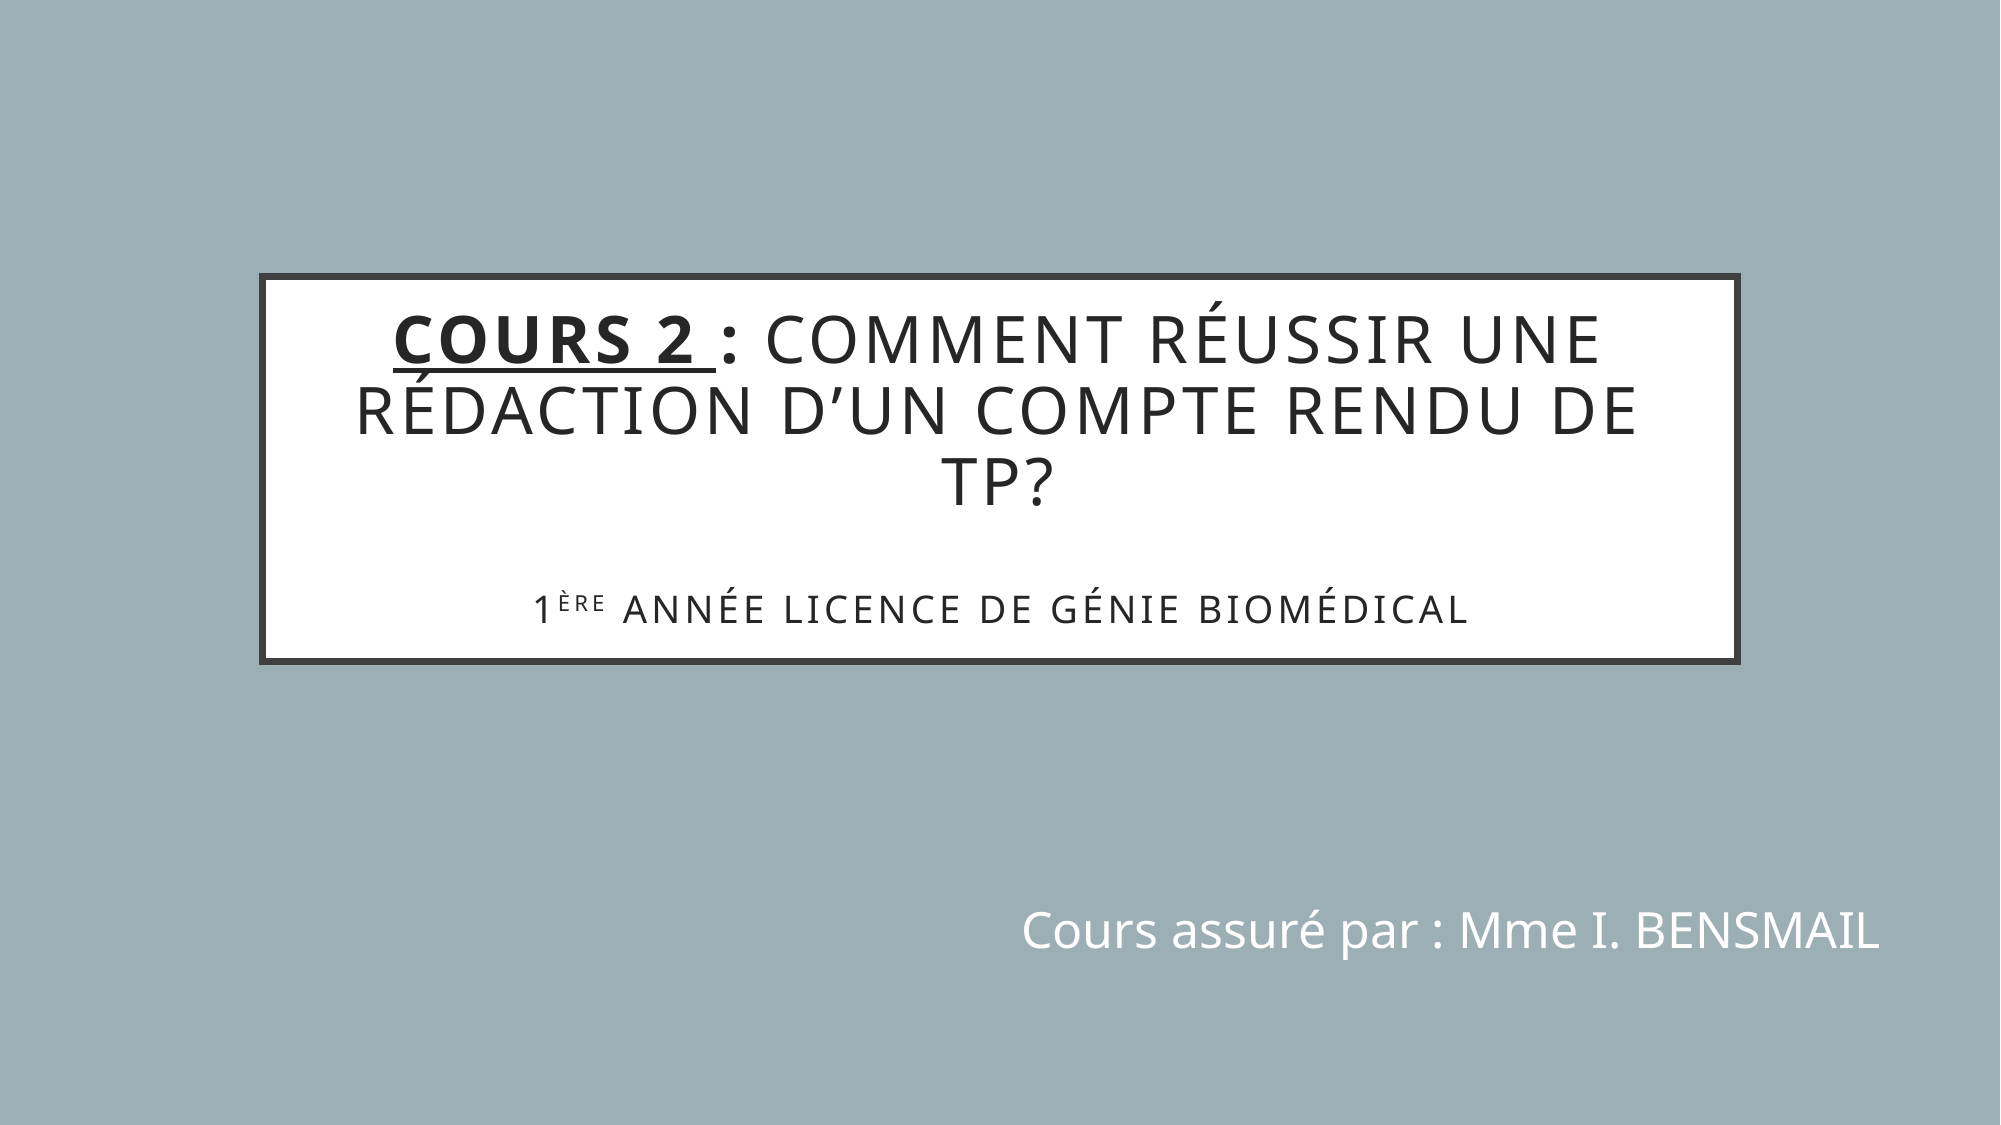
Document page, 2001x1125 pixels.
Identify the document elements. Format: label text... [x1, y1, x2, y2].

title Cours 2 : Comment réussir une rédaction d’un compte rendu de TP? 1ère Année Licence de Génie Biomédical [259, 273, 1741, 665]
subtitle Cours assuré par : Mme I. BENSMAIL [442, 891, 1897, 1012]
